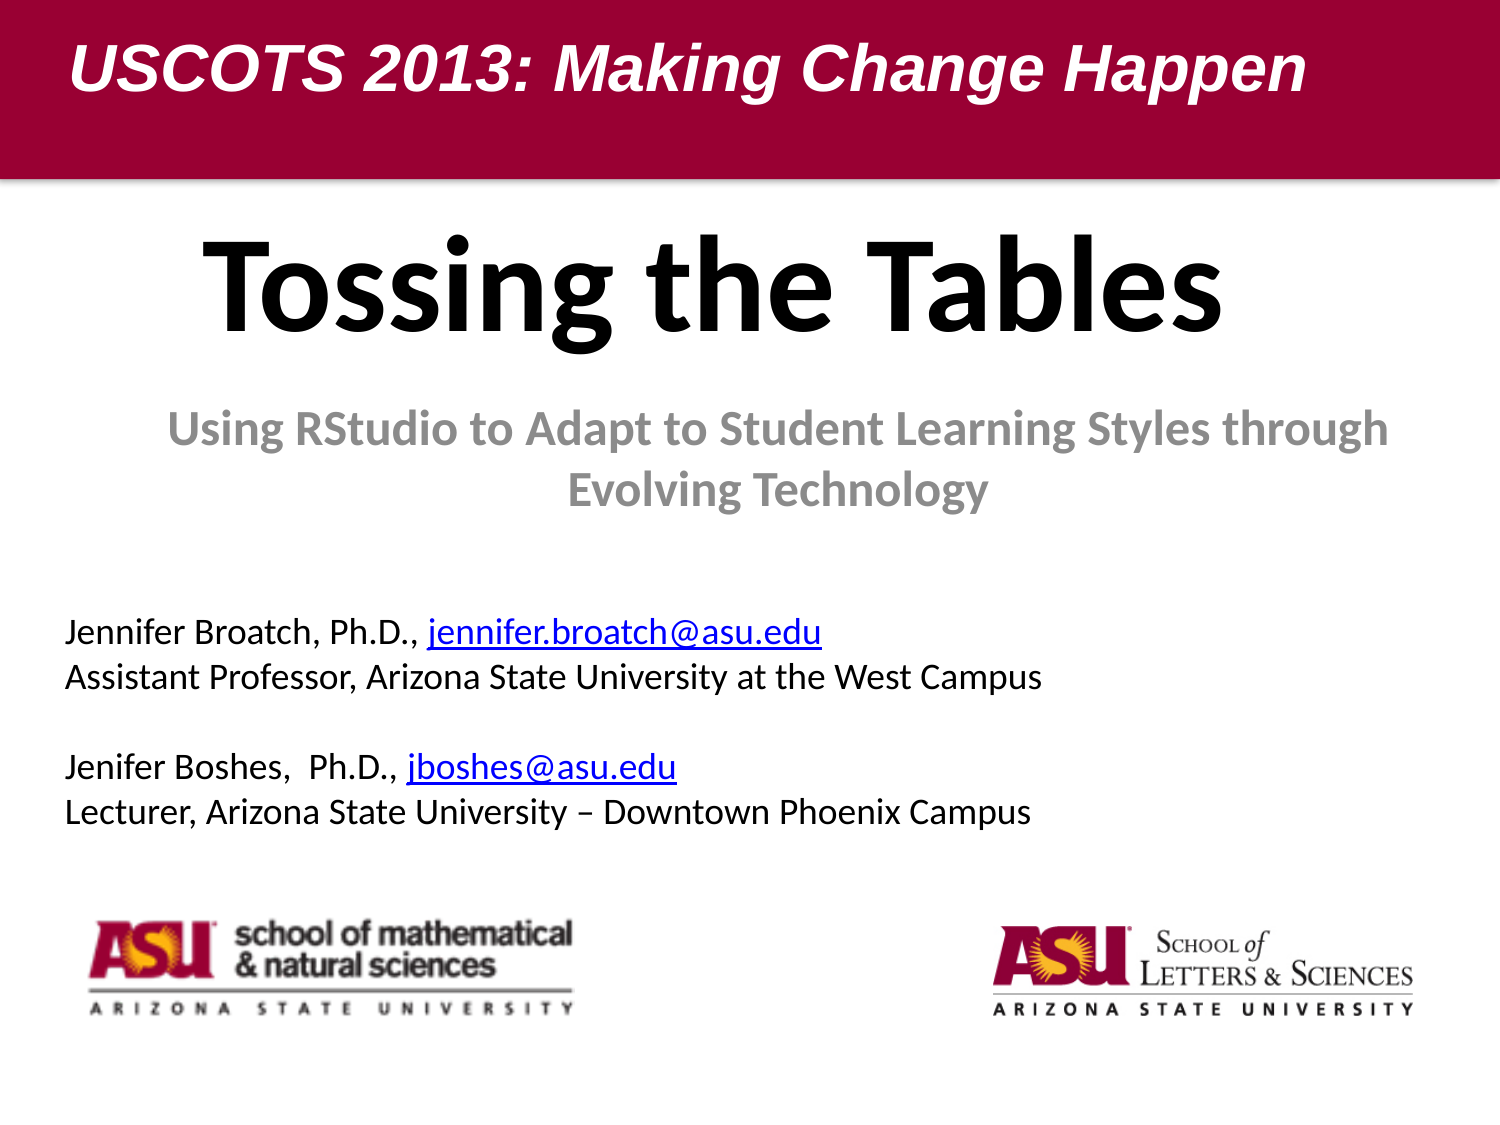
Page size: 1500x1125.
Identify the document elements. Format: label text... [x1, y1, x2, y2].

picture [993, 926, 1413, 1017]
subtitle Using RStudio to Adapt to Student Learning Styles through Evolving Technology [112, 387, 1446, 525]
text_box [0, 0, 1500, 180]
picture [86, 864, 576, 1071]
text_box Jennifer Broatch, Ph.D., jennifer.broatch@asu.edu Assistant Professor, Arizona State University at the West Campus Jenifer Boshes, Ph.D., jboshes@asu.edu Lecturer, Arizona State University – Downtown Phoenix Campus [50, 599, 1438, 885]
text_box Tossing the Tables [187, 188, 1375, 367]
